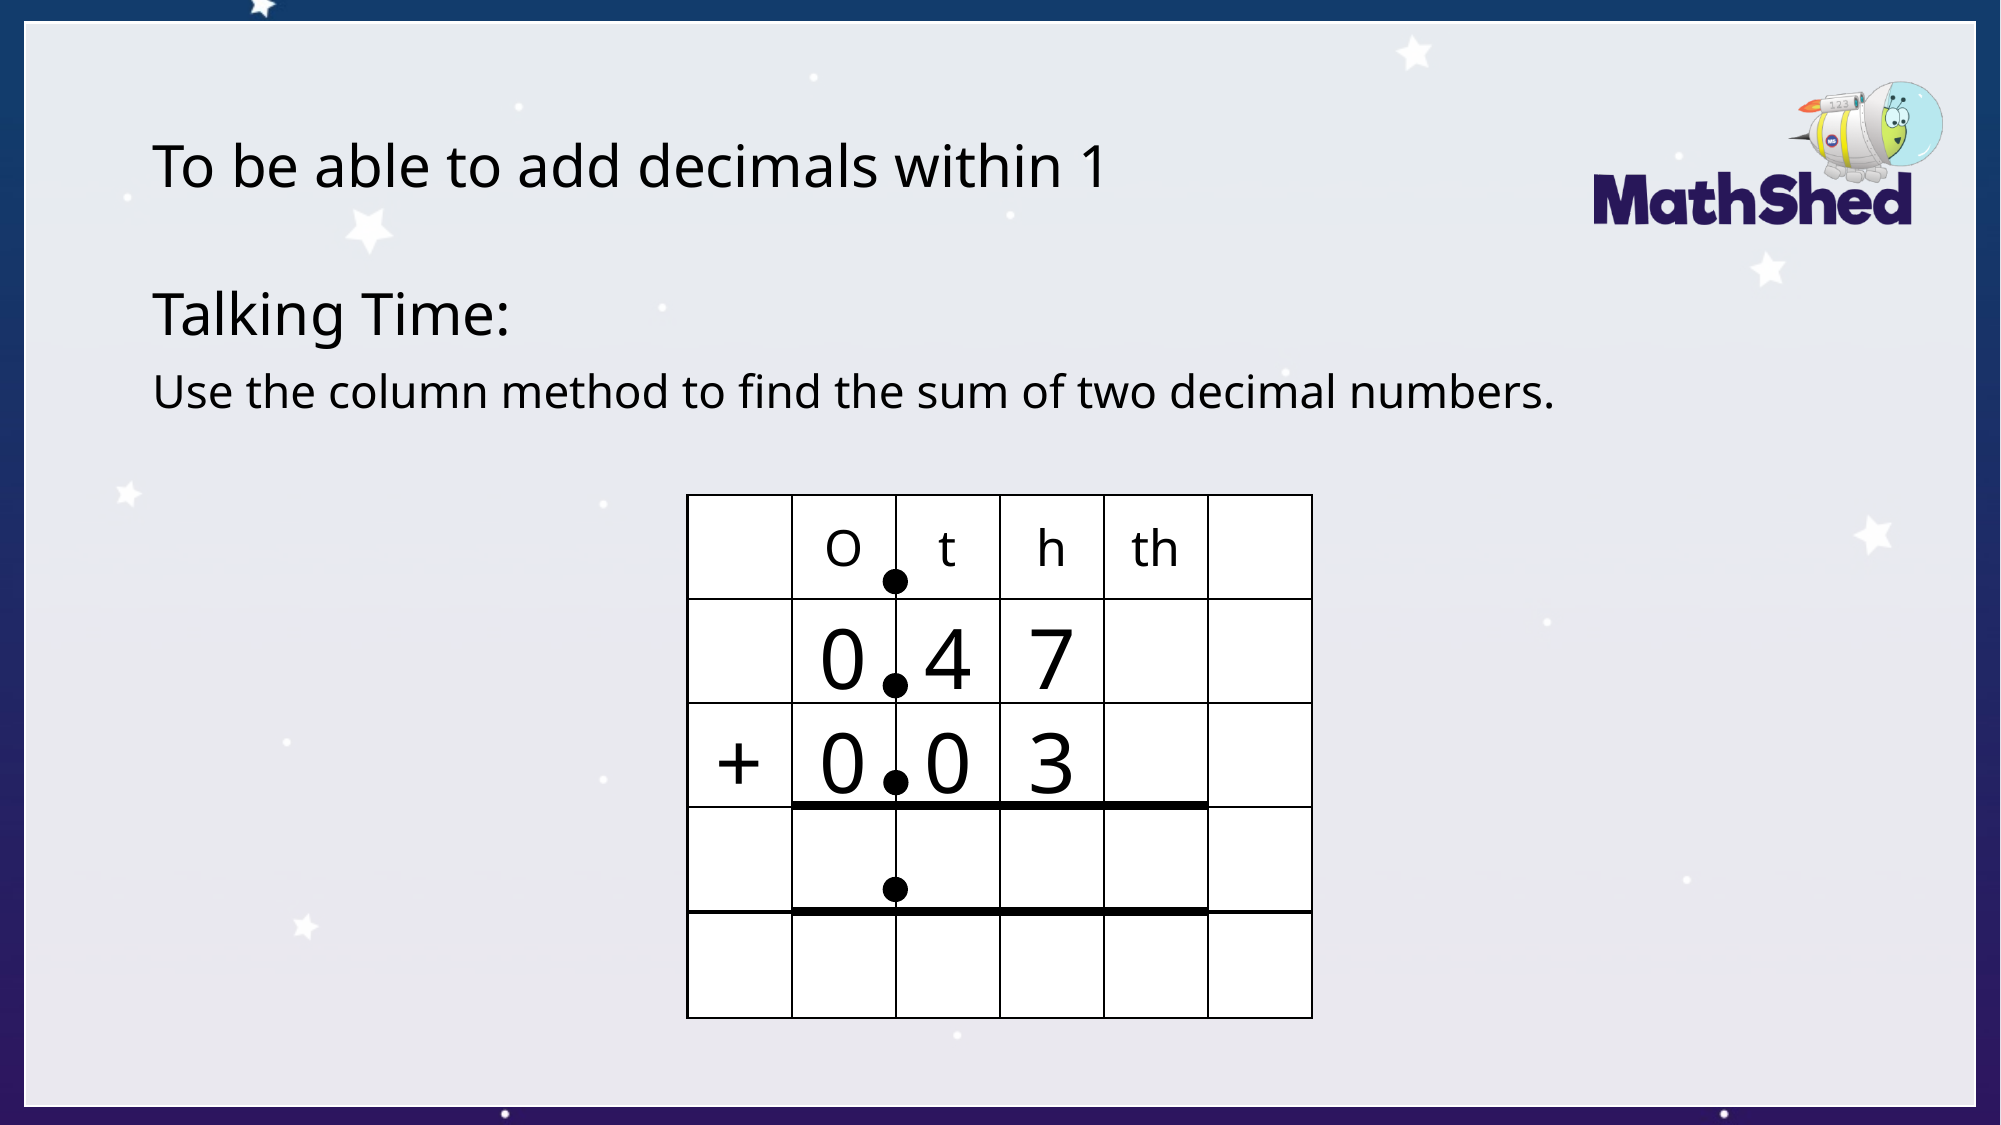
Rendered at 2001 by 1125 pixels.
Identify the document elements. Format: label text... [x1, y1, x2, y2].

text_box [895, 810, 999, 907]
text_box [999, 916, 1103, 1019]
title To be able to add decimals within 1 [137, 59, 1578, 277]
text_box h [999, 494, 1103, 598]
text_box [1103, 810, 1207, 907]
text_box [791, 806, 895, 907]
text_box [1207, 598, 1313, 702]
text_box [686, 912, 791, 1019]
text_box 0 [895, 702, 999, 801]
picture [0, 0, 2001, 1125]
text_box [686, 806, 791, 912]
text_box 0 [791, 598, 895, 702]
text_box [999, 810, 1103, 907]
text_box th [1103, 494, 1207, 598]
text_box [883, 769, 909, 796]
text_box [895, 916, 999, 1019]
text_box [686, 494, 791, 598]
text_box 3 [999, 702, 1103, 801]
text_box [1103, 916, 1207, 1019]
list Talking Time: Use the column method to find the sum of two decimal numbers. [137, 277, 1863, 992]
text_box [1207, 494, 1313, 598]
text_box [882, 568, 908, 595]
text_box 0 [791, 702, 895, 801]
text_box 7 [999, 598, 1103, 702]
text_box [686, 598, 791, 702]
text_box [1207, 806, 1313, 912]
text_box [791, 912, 895, 1019]
text_box O [791, 494, 895, 598]
text_box [882, 673, 908, 699]
text_box [1103, 702, 1207, 801]
text_box t [895, 494, 999, 598]
text_box [1207, 702, 1313, 806]
text_box + [686, 702, 791, 806]
text_box [1207, 912, 1313, 1019]
text_box [882, 876, 908, 903]
text_box 4 [895, 598, 999, 702]
text_box [1103, 598, 1207, 702]
